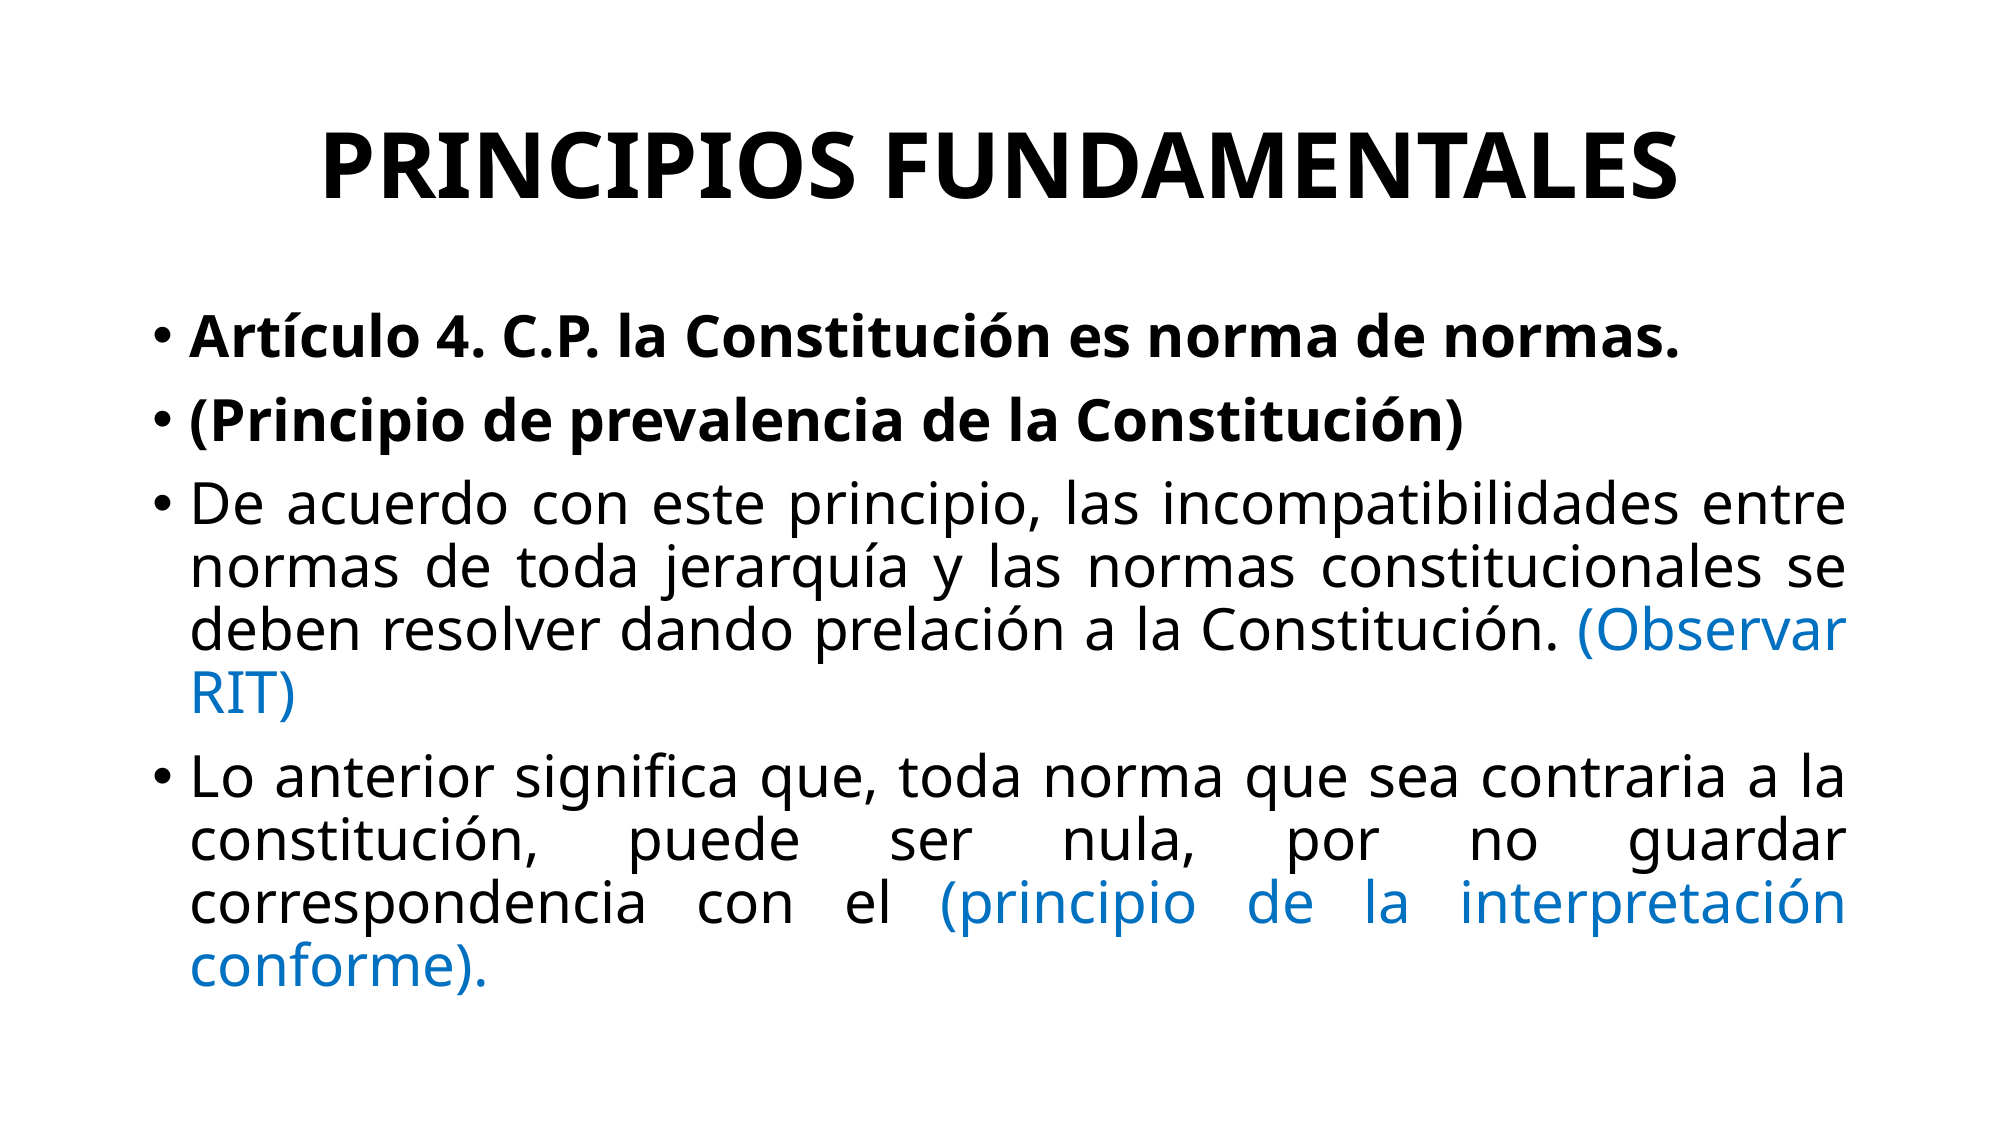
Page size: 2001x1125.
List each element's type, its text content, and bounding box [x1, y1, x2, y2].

list Artículo 4. C.P. la Constitución es norma de normas. (Principio de prevalencia de la Constitución) De acuerdo con este principio, las incompatibilidades entre normas de toda jerarquía y las normas constitucionales se deben resolver dando prelación a la Constitución. (Observar RIT) Lo anterior significa que, toda norma que sea contraria a la constitución, puede ser nula, por no guardar correspondencia con el (principio de la interpretación conforme). [137, 299, 1863, 1014]
title PRINCIPIOS FUNDAMENTALES [137, 59, 1863, 278]
